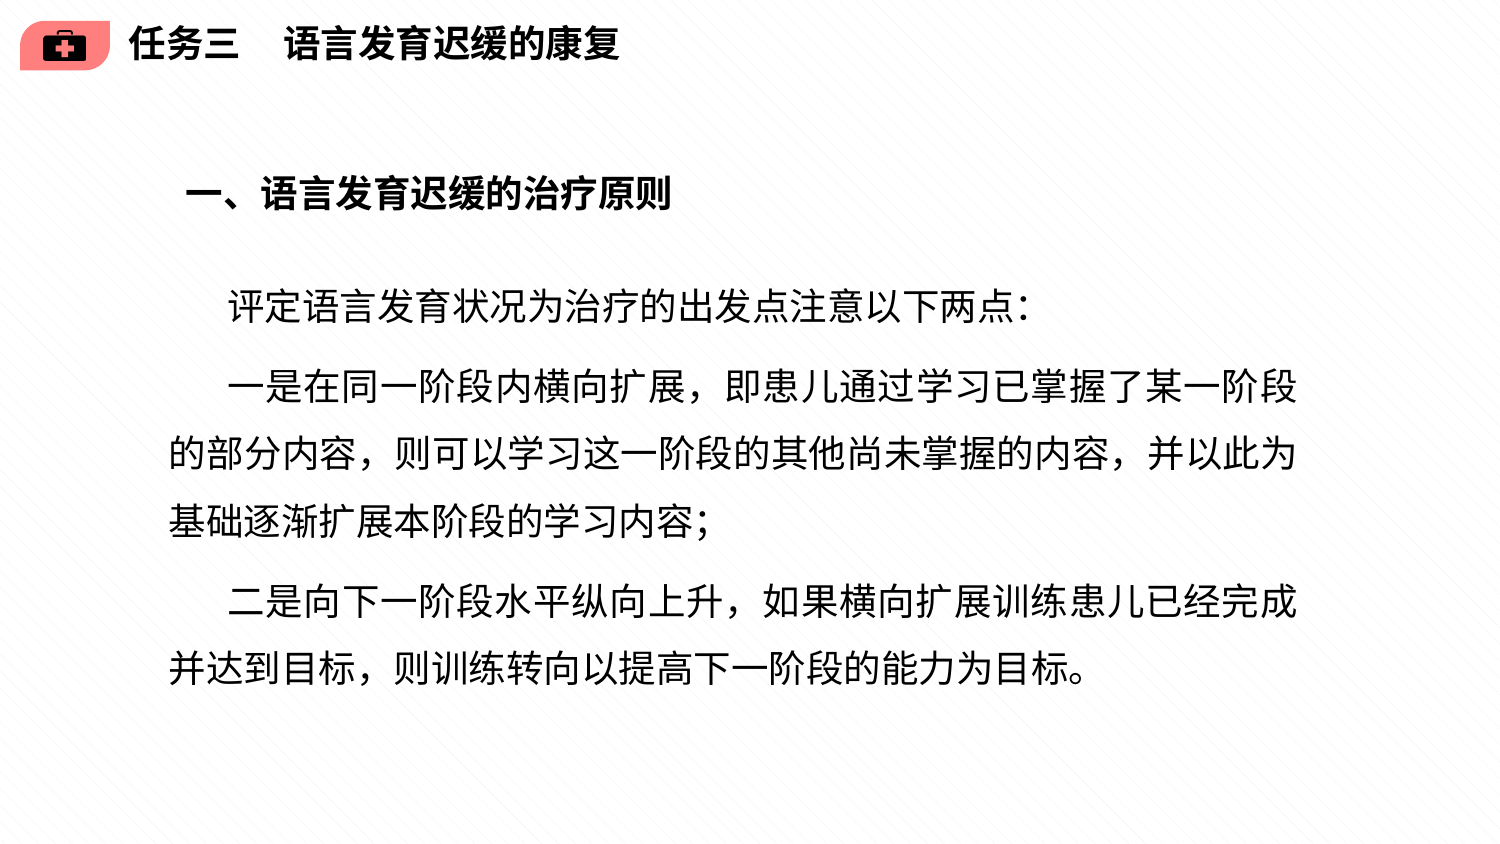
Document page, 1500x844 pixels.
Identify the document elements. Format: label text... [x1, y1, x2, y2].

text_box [20, 12, 1389, 73]
text_box 评定语言发育状况为治疗的出发点注意以下两点： 一是在同一阶段内横向扩展，即患儿通过学习已掌握了某一阶段的部分内容，则可以学习这一阶段的其他尚未掌握的内容，并以此为基础逐渐扩展本阶段的学习内容； 二是向下一阶段水平纵向上升，如果横向扩展训练患儿已经完成并达到目标，则训练转向以提高下一阶段的能力为目标。 [154, 253, 1313, 698]
text_box 一、语言发育迟缓的治疗原则 [170, 162, 1330, 223]
